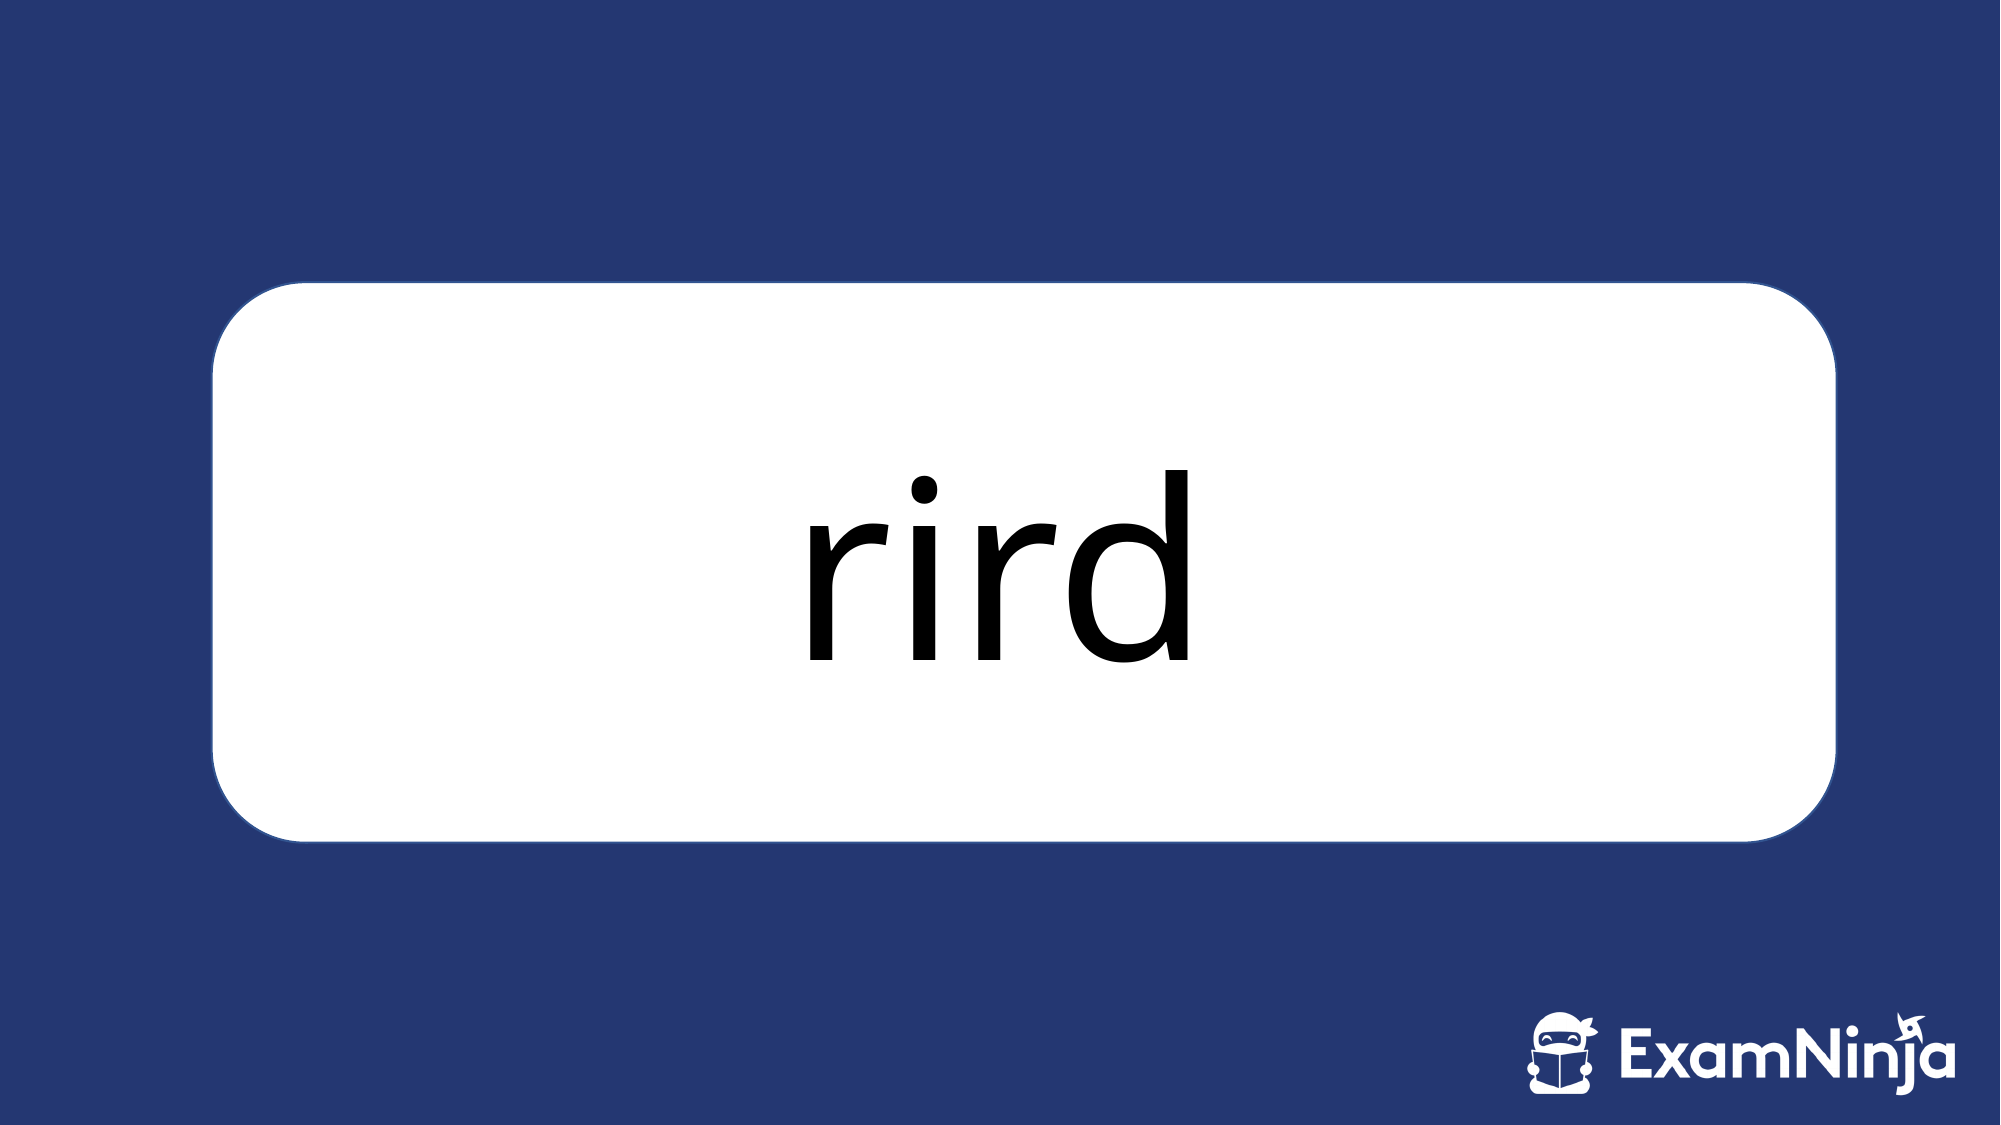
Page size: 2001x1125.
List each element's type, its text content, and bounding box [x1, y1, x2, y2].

text_box [210, 281, 1838, 403]
text_box rird [143, 403, 1857, 719]
text_box [210, 719, 1838, 844]
picture [1501, 1003, 1979, 1102]
